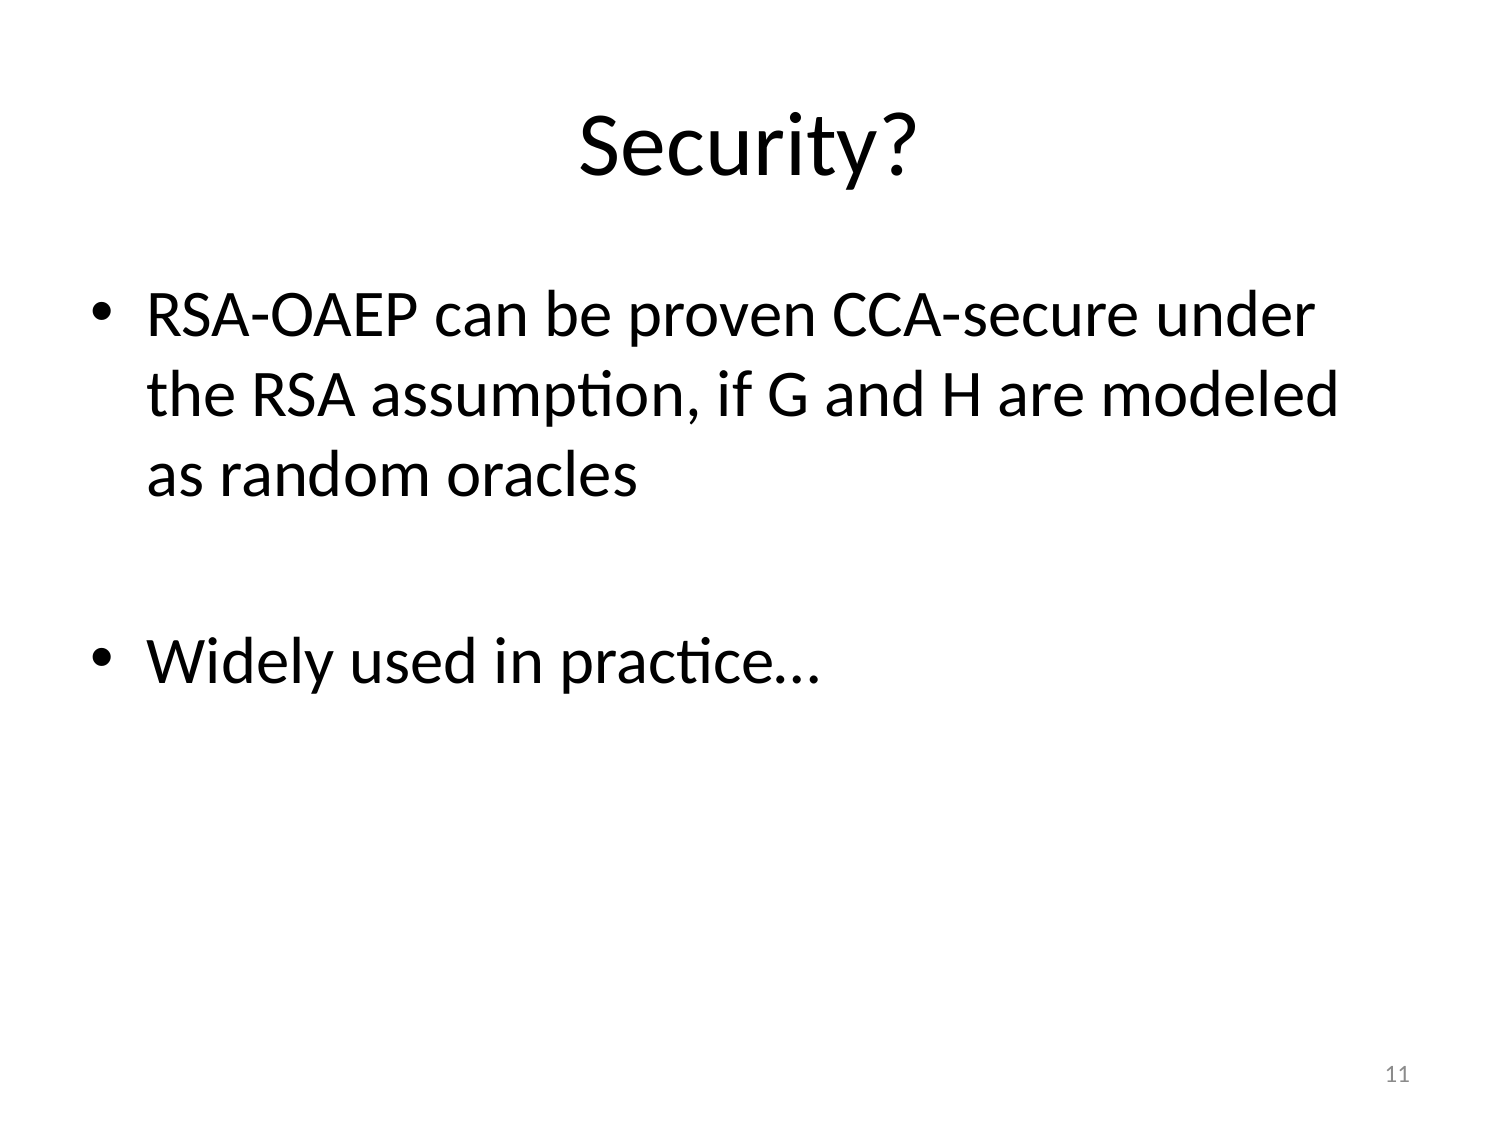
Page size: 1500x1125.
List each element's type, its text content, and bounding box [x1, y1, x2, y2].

list RSA-OAEP can be proven CCA-secure under the RSA assumption, if G and H are modeled as random oracles Widely used in practice… [75, 262, 1425, 1005]
slide_number 11 [1074, 1042, 1425, 1103]
title Security? [75, 45, 1425, 233]
